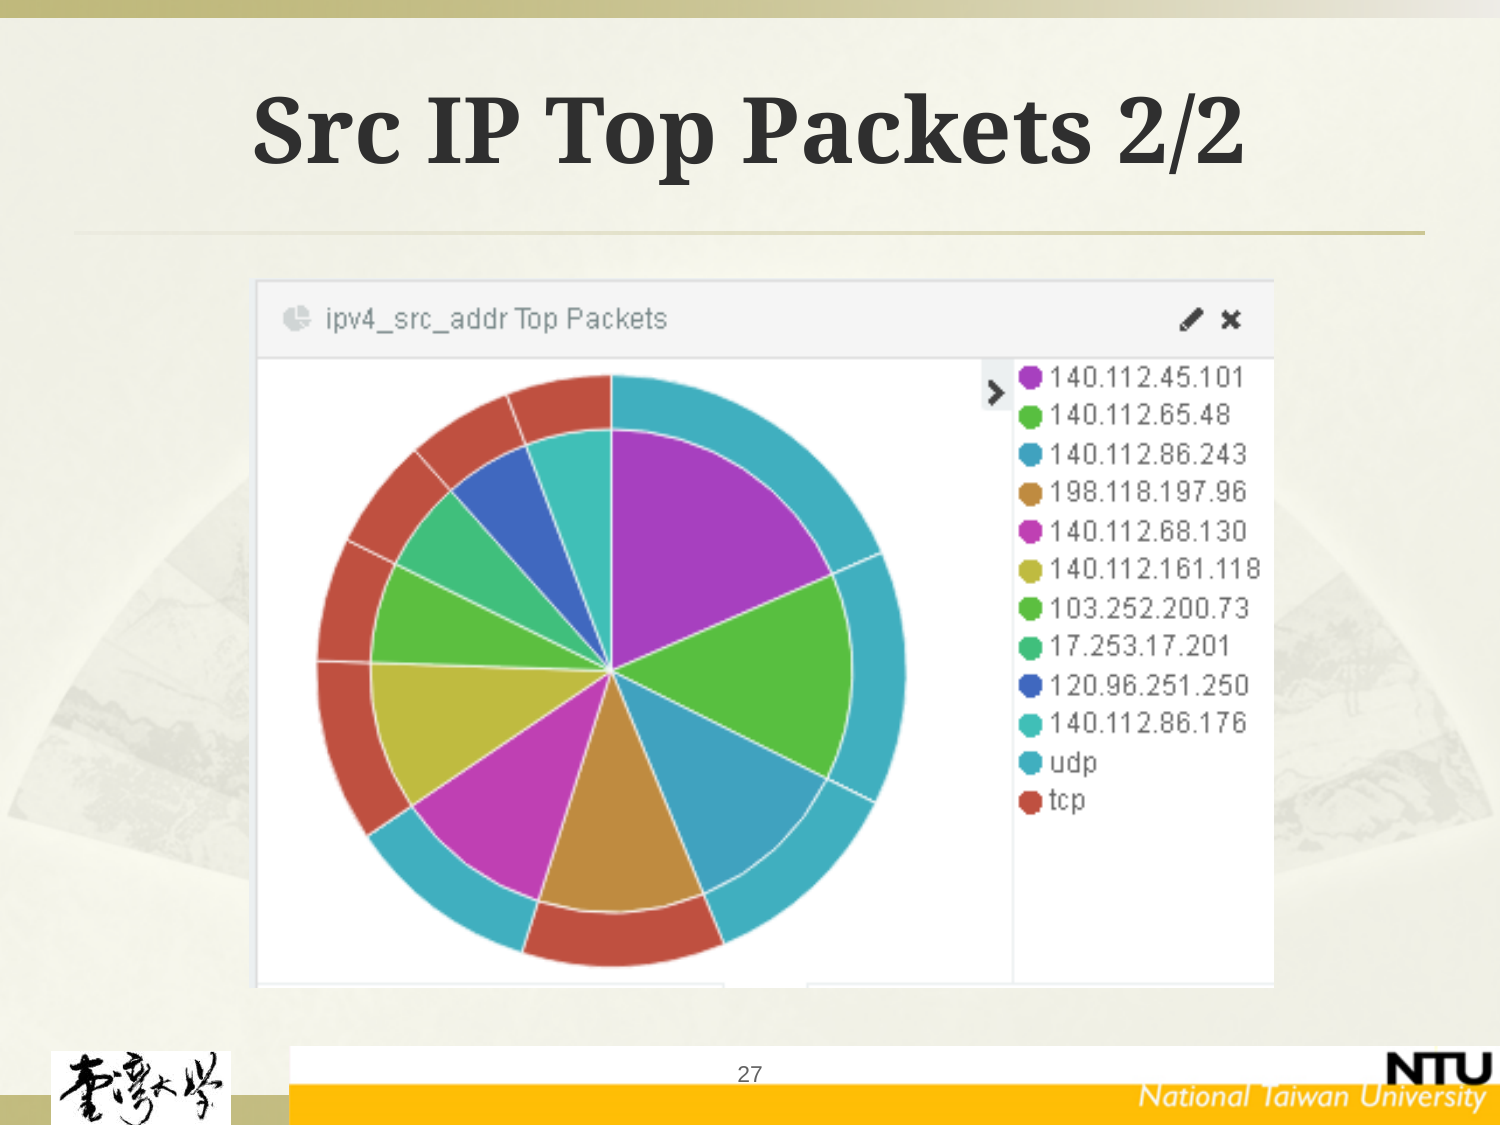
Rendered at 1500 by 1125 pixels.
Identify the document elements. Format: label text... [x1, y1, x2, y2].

title Src IP Top Packets 2/2 [75, 45, 1425, 209]
picture [249, 278, 1274, 989]
slide_number 27 [675, 1050, 825, 1097]
picture [289, 1046, 1500, 1125]
picture [51, 1051, 231, 1125]
